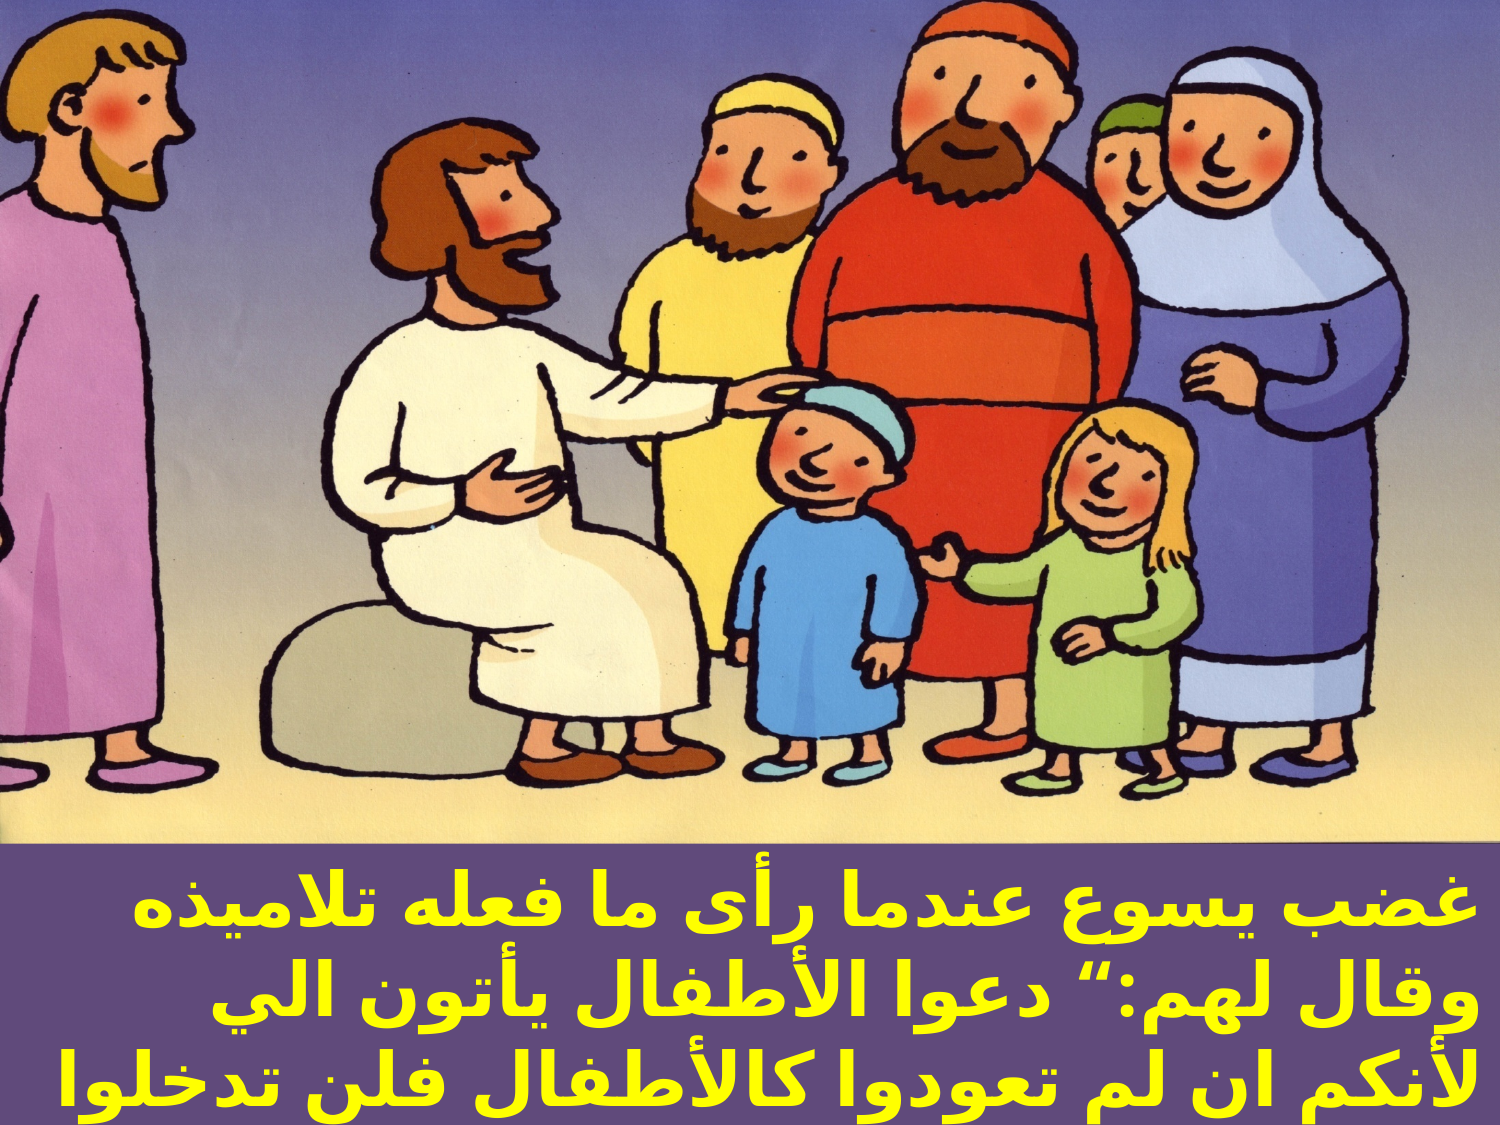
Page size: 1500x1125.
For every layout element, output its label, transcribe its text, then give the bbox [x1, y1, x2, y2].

picture [0, 0, 1500, 844]
text_box غضب يسوع عندما رأى ما فعله تلاميذه وقال لهم:“ دعوا الأطفال يأتون الي لأنكم ان لم تعودوا كالأطفال فلن تدخلوا ملكوت السماوات [0, 851, 1500, 1125]
